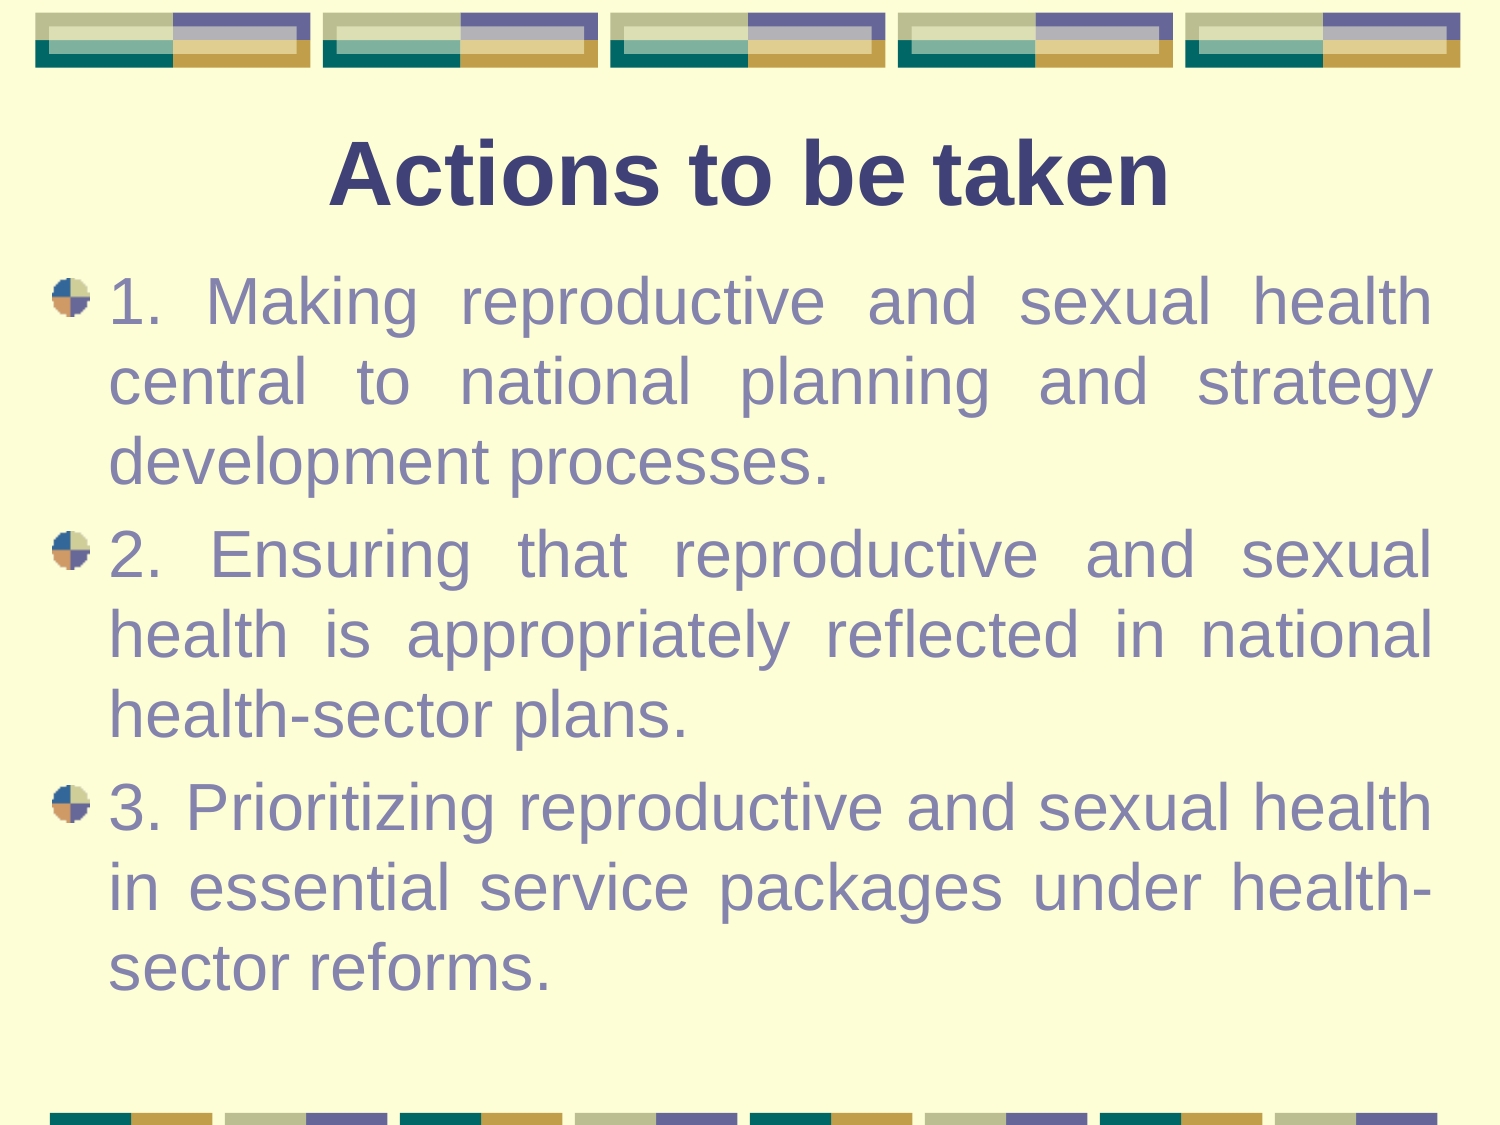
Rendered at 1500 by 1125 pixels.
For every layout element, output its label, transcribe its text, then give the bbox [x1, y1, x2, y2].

picture [52, 531, 90, 570]
title Actions to be taken [112, 99, 1388, 238]
list 1. Making reproductive and sexual health central to national planning and strategy development processes. 2. Ensuring that reproductive and sexual health is appropriately reflected in national health-sector plans. 3. Prioritizing reproductive and sexual health in essential service packages under health-sector reforms. [37, 249, 1451, 1088]
picture [52, 785, 90, 823]
picture [52, 278, 90, 317]
